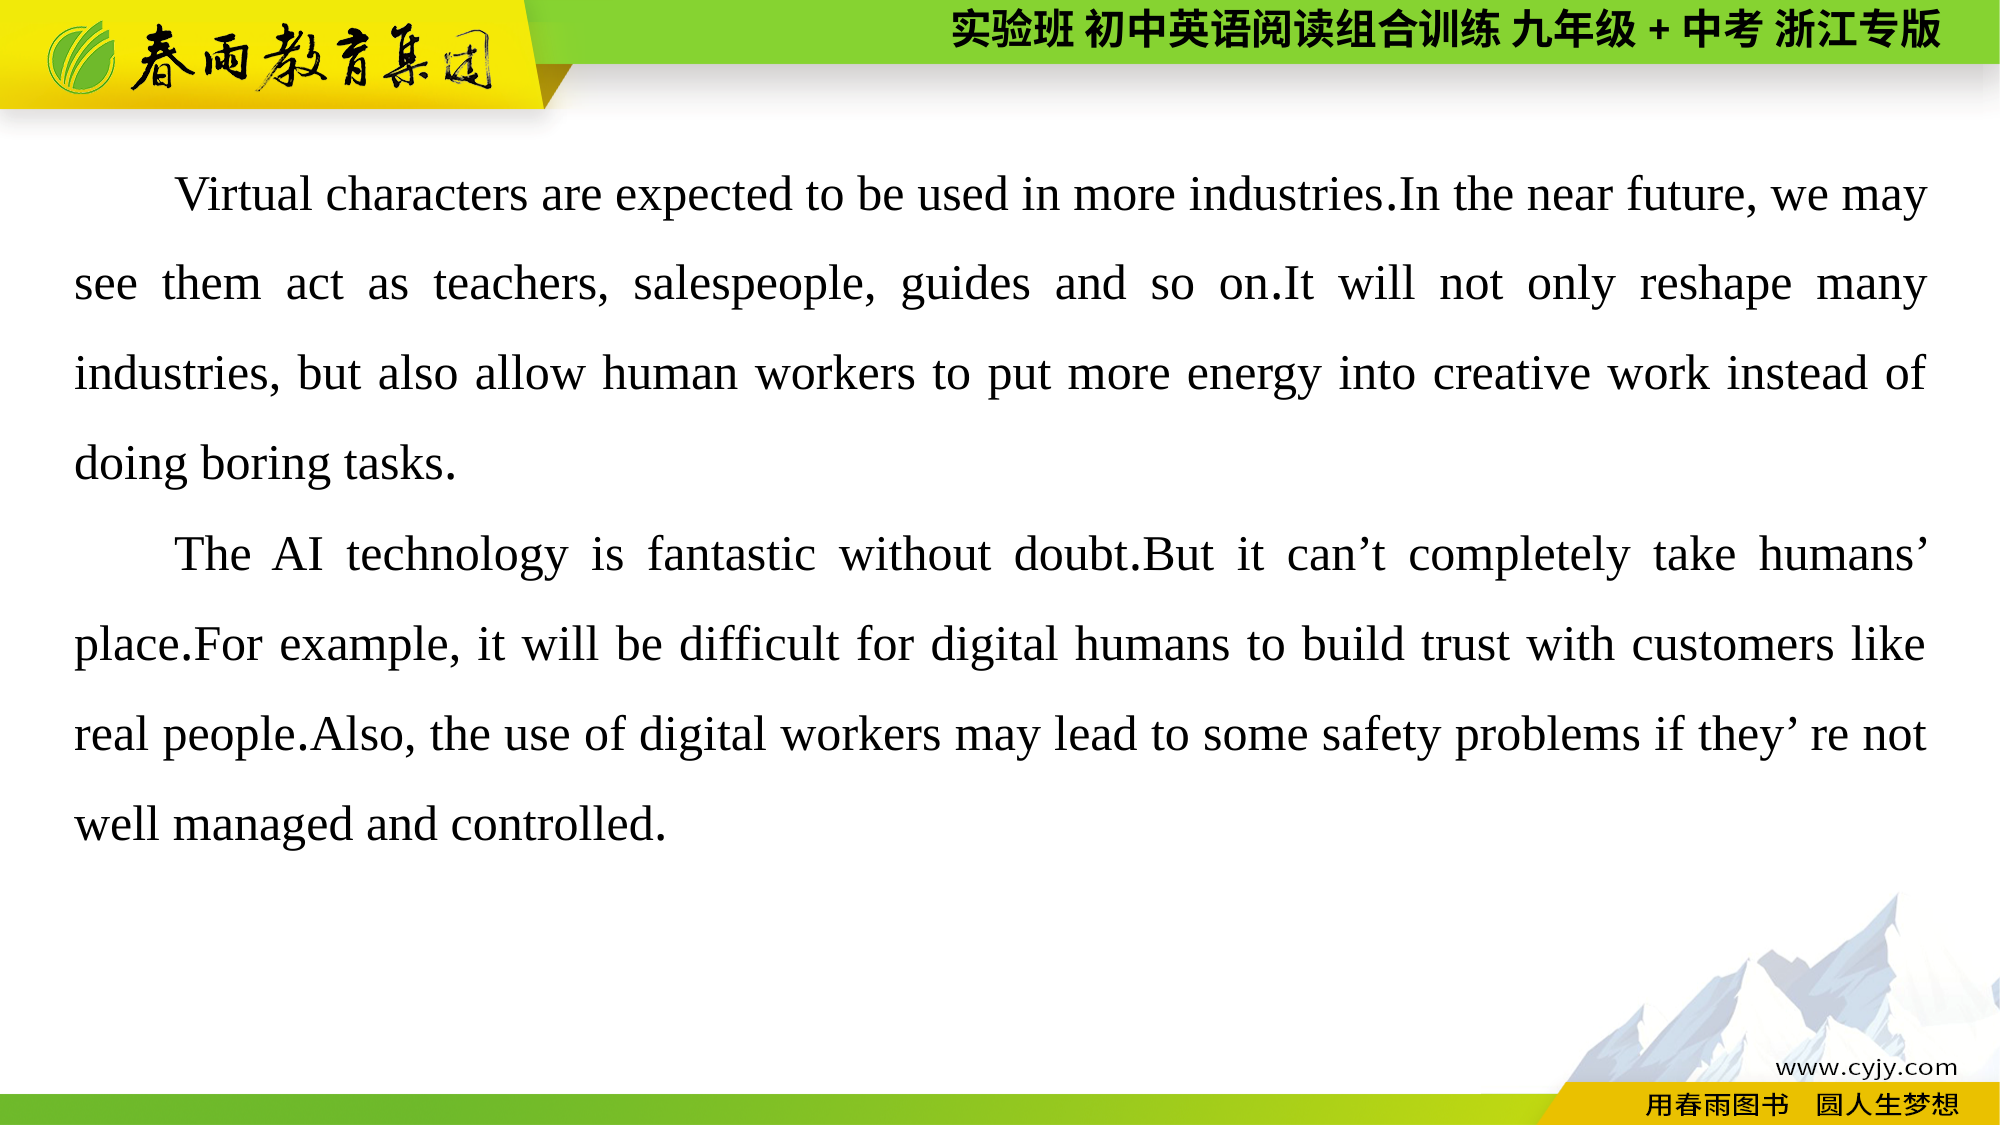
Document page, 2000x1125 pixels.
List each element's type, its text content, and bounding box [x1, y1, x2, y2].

list Virtual characters are expected to be used in more industries.In the near future, we may see them act as teachers, salespeople, guides and so on.It will not only reshape many industries, but also allow human workers to put more energy into creative work instead of doing boring tasks. The AI technology is fantastic without doubt.But it can’t completely take humans’ place.For example, it will be difficult for digital humans to build trust with customers like real people.Also, the use of digital workers may lead to some safety problems if they’ re not well managed and controlled. [59, 122, 1944, 854]
picture [0, 0, 2000, 1125]
